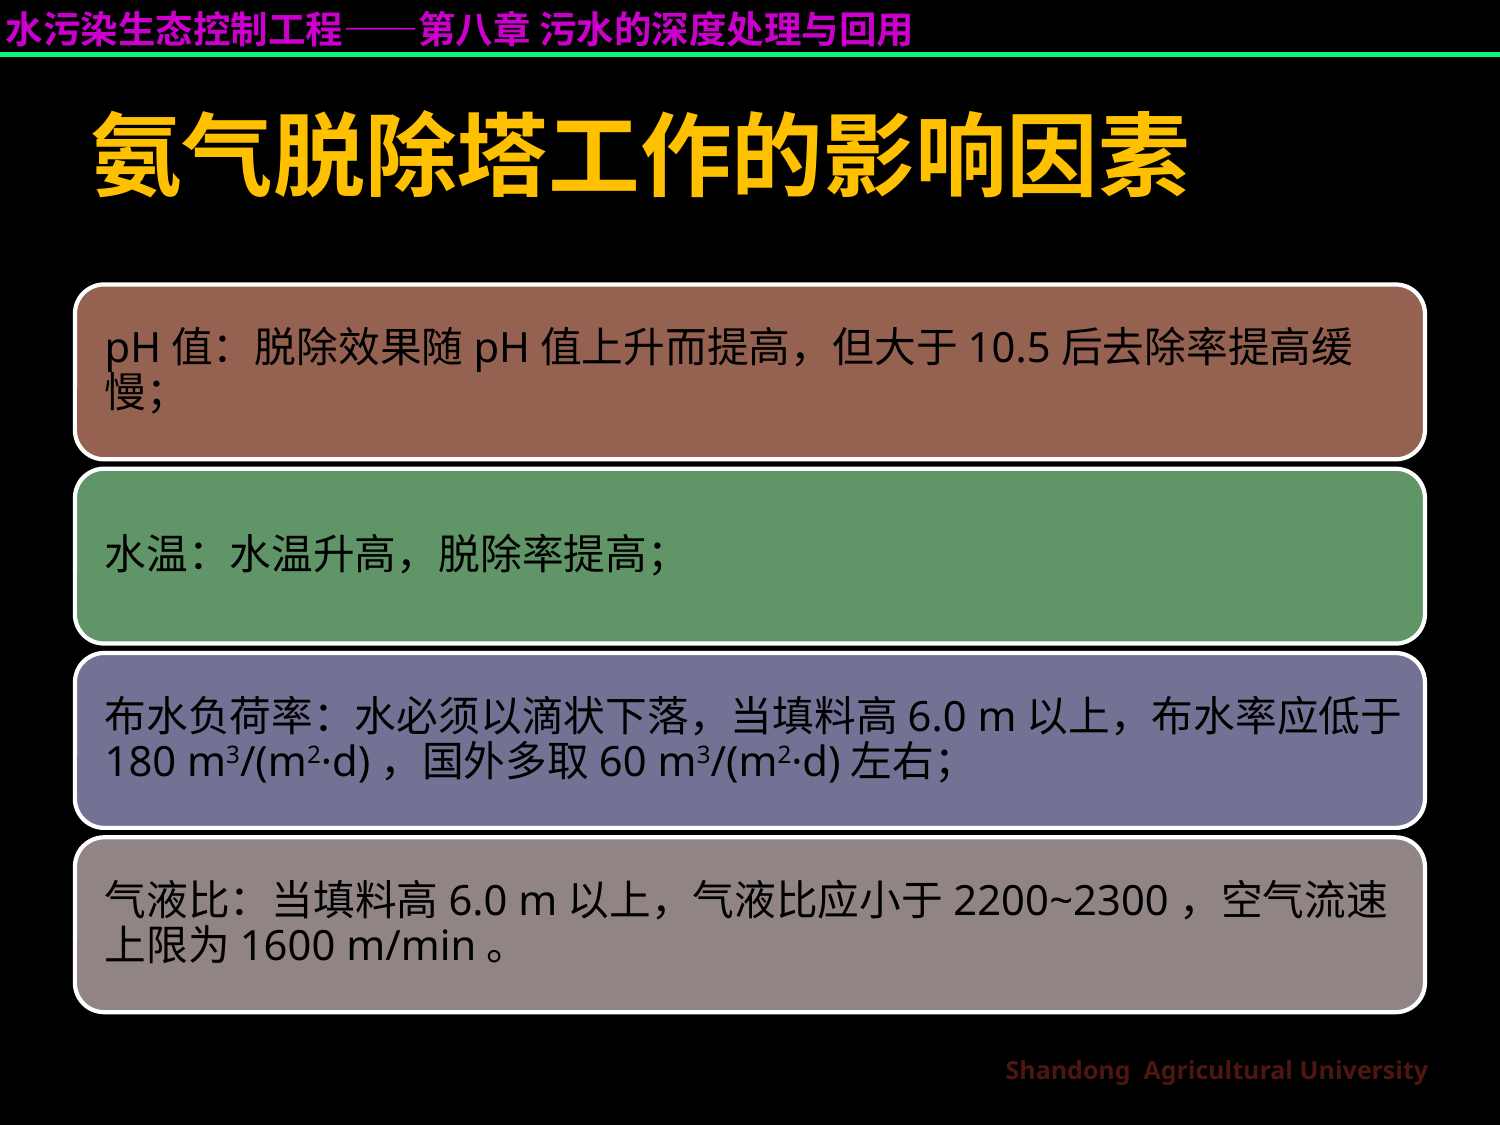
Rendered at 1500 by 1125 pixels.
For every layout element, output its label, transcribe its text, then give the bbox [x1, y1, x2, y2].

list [74, 276, 1426, 1020]
title 氨气脱除塔工作的影响因素 [75, 59, 1425, 248]
